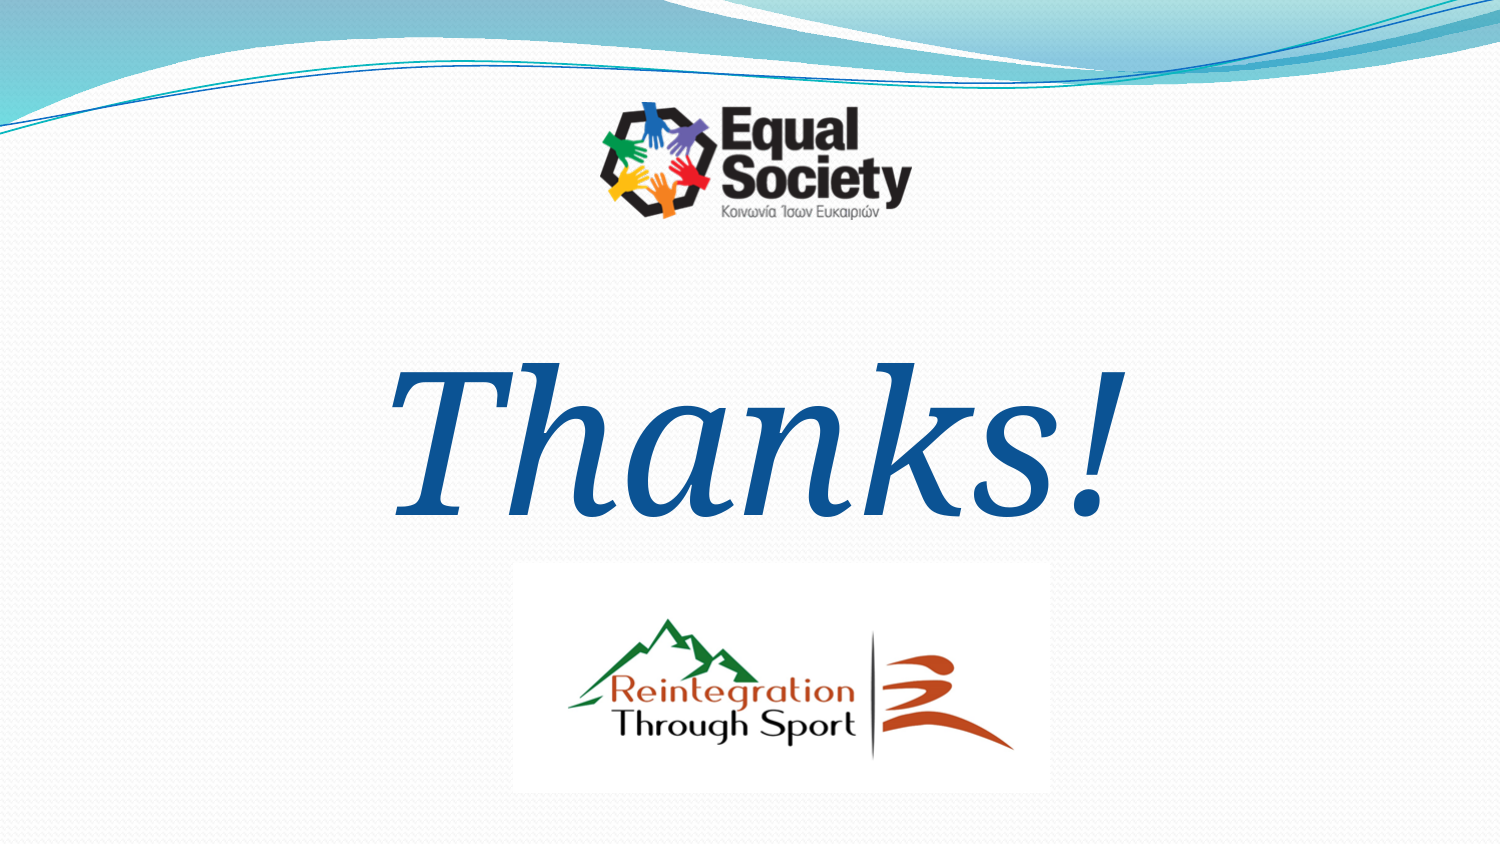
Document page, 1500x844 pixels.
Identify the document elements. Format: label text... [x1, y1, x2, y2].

title Thanks! [230, 300, 1329, 491]
picture [600, 102, 912, 221]
picture [513, 563, 1050, 793]
